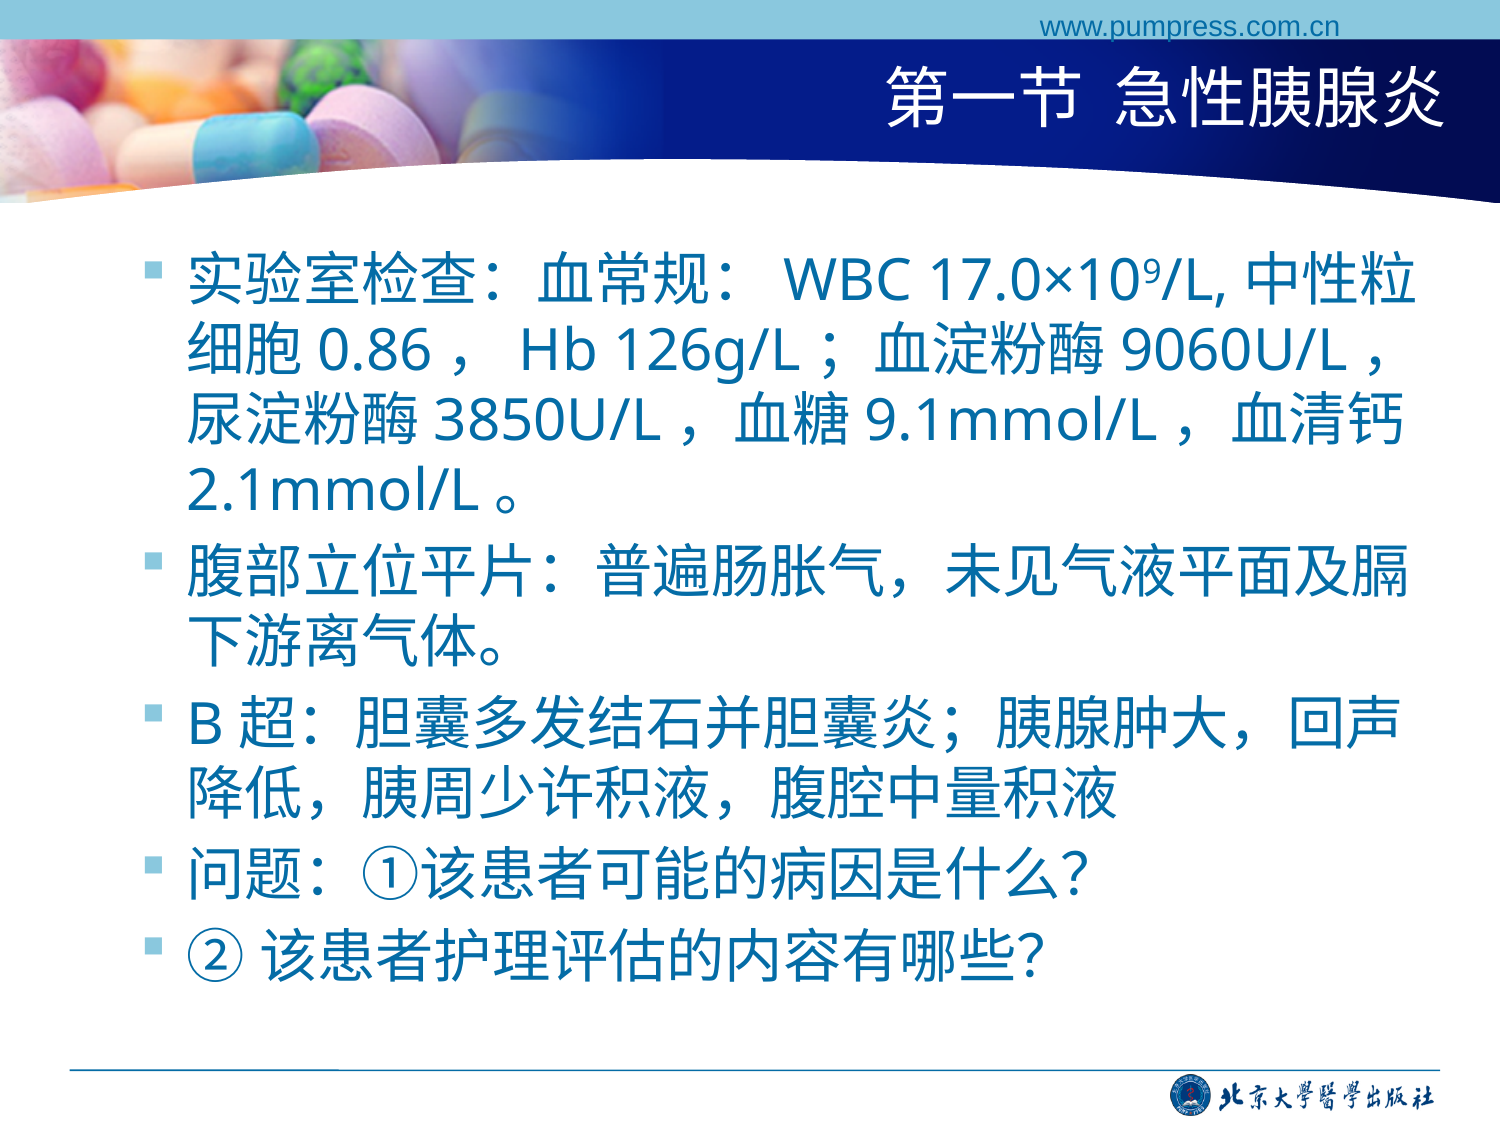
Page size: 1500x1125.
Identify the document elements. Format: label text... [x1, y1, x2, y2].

slide_number www.pumpress.com.cn [1025, 0, 1463, 38]
picture [1170, 1074, 1436, 1118]
list 实验室检查：血常规：WBC 17.0×109/L,中性粒细胞0.86，Hb 126g/L；血淀粉酶9060U/L，尿淀粉酶3850U/L，血糖9.1mmol/L，血清钙2.1mmol/L。 腹部立位平片：普遍肠胀气，未见气液平面及膈下游离气体。 B超：胆囊多发结石并胆囊炎；胰腺肿大，回声降低，胰周少许积液，腹腔中量积液 问题：①该患者可能的病因是什么？ ②该患者护理评估的内容有哪些？ [49, 234, 1463, 1036]
title 第一节 急性胰腺炎 [137, 49, 1463, 143]
picture [0, 40, 1500, 203]
